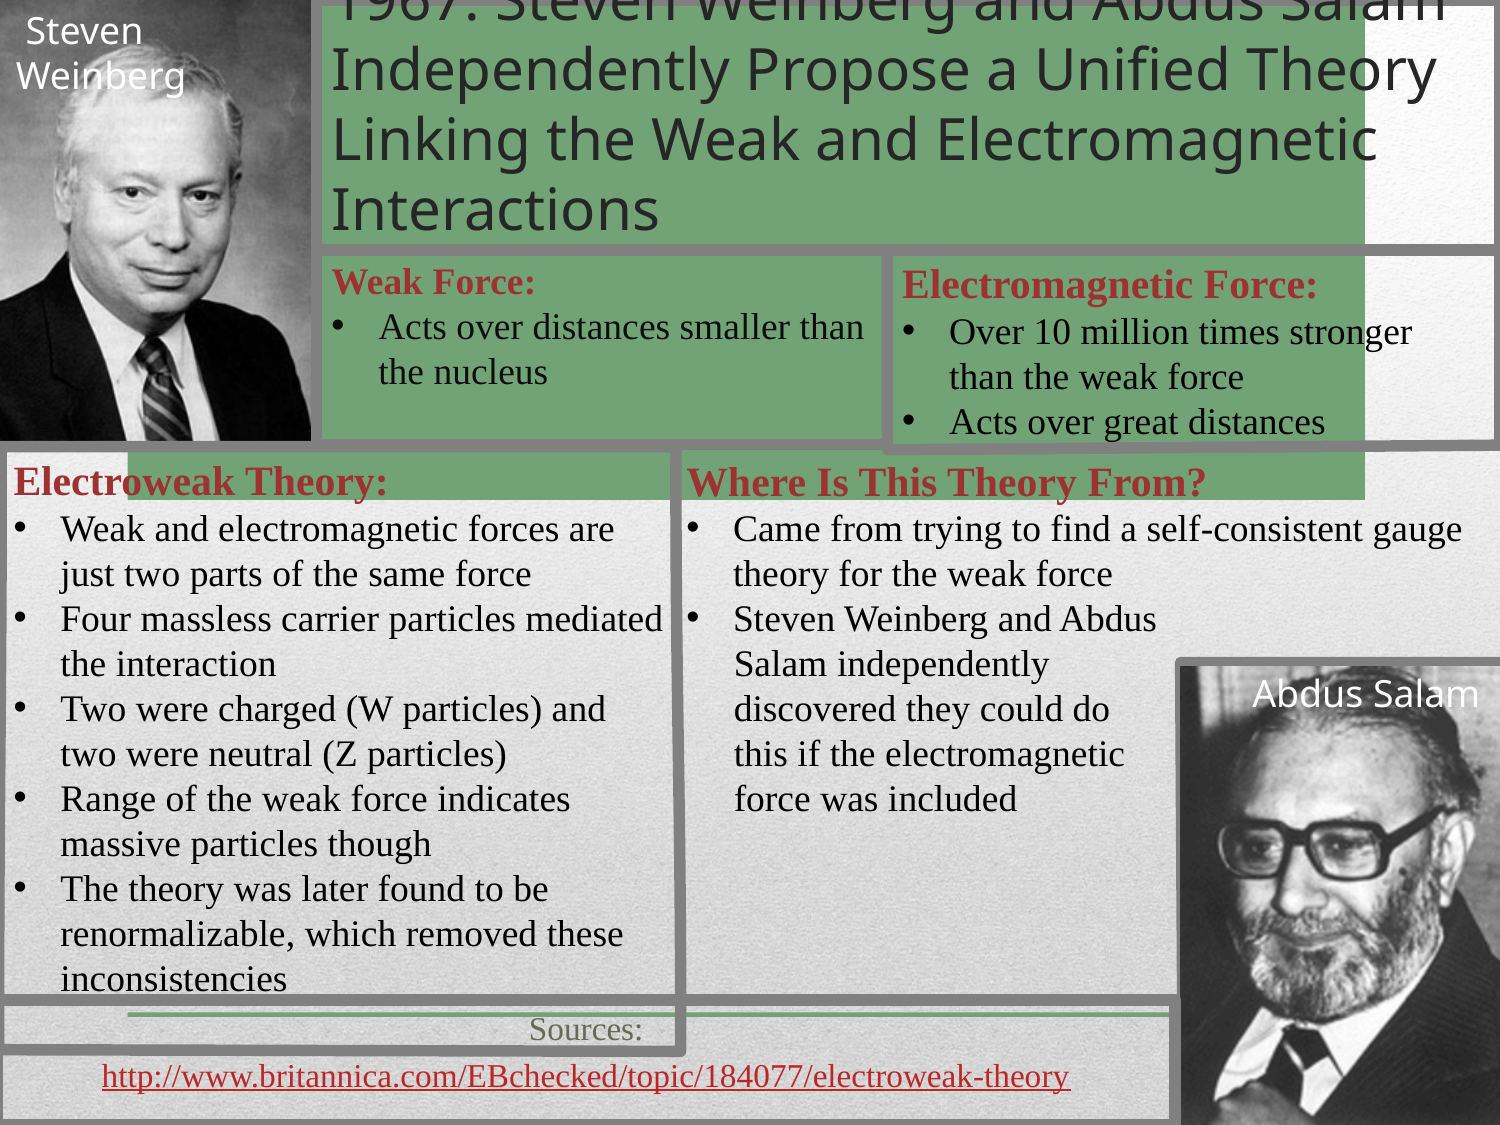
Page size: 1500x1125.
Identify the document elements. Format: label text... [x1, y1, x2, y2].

subtitle Sources: http://www.britannica.com/EBchecked/topic/184077/electroweak-theory [0, 999, 1175, 1125]
picture [1179, 665, 1500, 1125]
text_box Electromagnetic Force: Over 10 million times stronger than the weak force Acts over great distances [887, 249, 1500, 446]
title 1967: Steven Weinberg and Abdus Salam Independently Propose a Unified Theory Linking the Weak and Electromagnetic Interactions [320, 0, 1500, 249]
text_box Where Is This Theory From? Came from trying to find a self-consistent gauge theory for the weak force Steven Weinberg and Abdus Salam independently discovered they could do this if the electromagnetic force was included [671, 446, 1500, 827]
picture [0, 0, 318, 448]
text_box Weak Force: Acts over distances smaller than the nucleus [323, 249, 887, 445]
text_box Electroweak Theory: Weak and electromagnetic forces are just two parts of the same force Four massless carrier particles mediated the interaction Two were charged (W particles) and two were neutral (Z particles) Range of the weak force indicates massive particles though The theory was later found to be renormalizable, which removed these inconsistencies [0, 446, 681, 1052]
